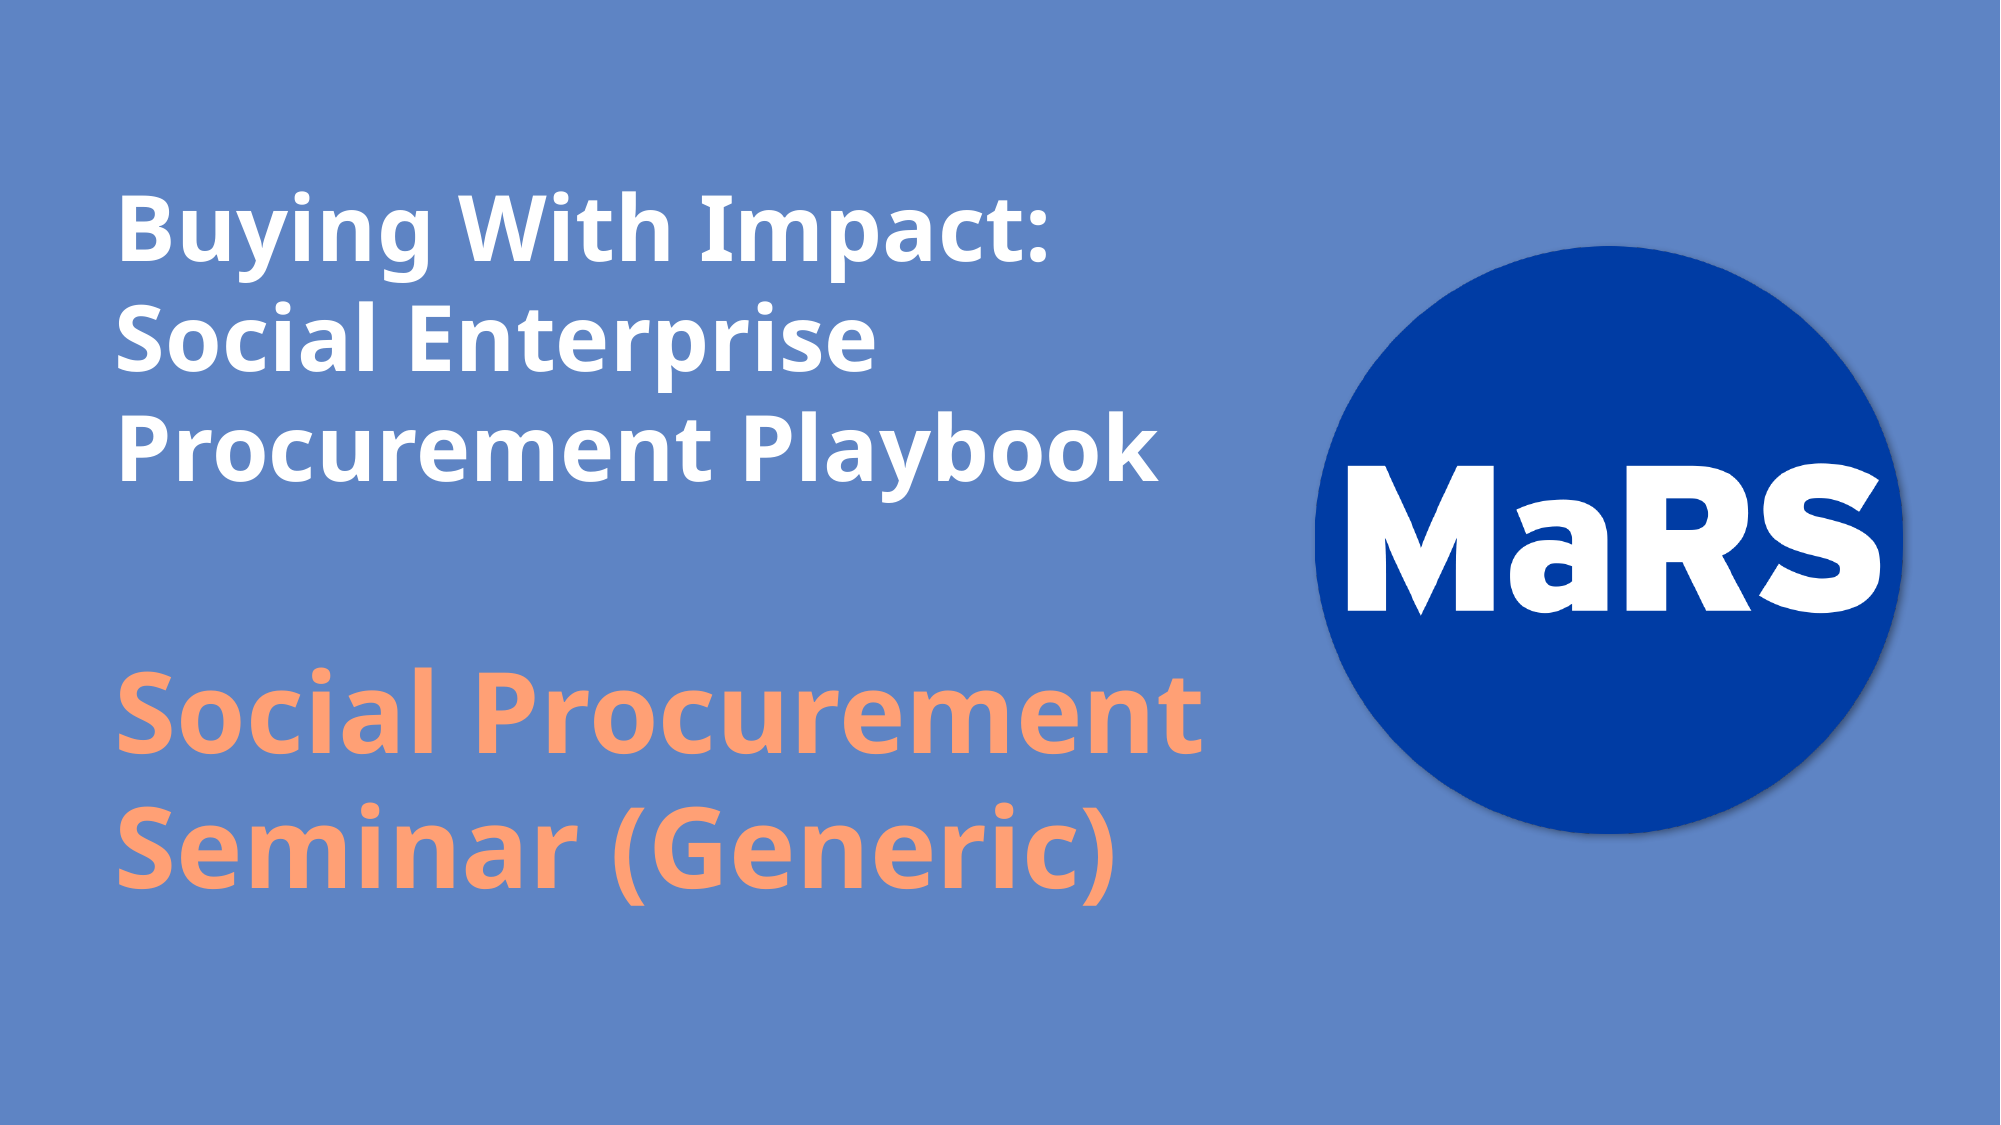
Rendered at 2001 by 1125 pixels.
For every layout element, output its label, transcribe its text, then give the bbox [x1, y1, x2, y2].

text_box Social Procurement Seminar (Generic) [100, 633, 1316, 954]
text_box Buying With Impact: Social Enterprise Procurement Playbook [100, 162, 1327, 542]
picture [1314, 245, 1903, 834]
